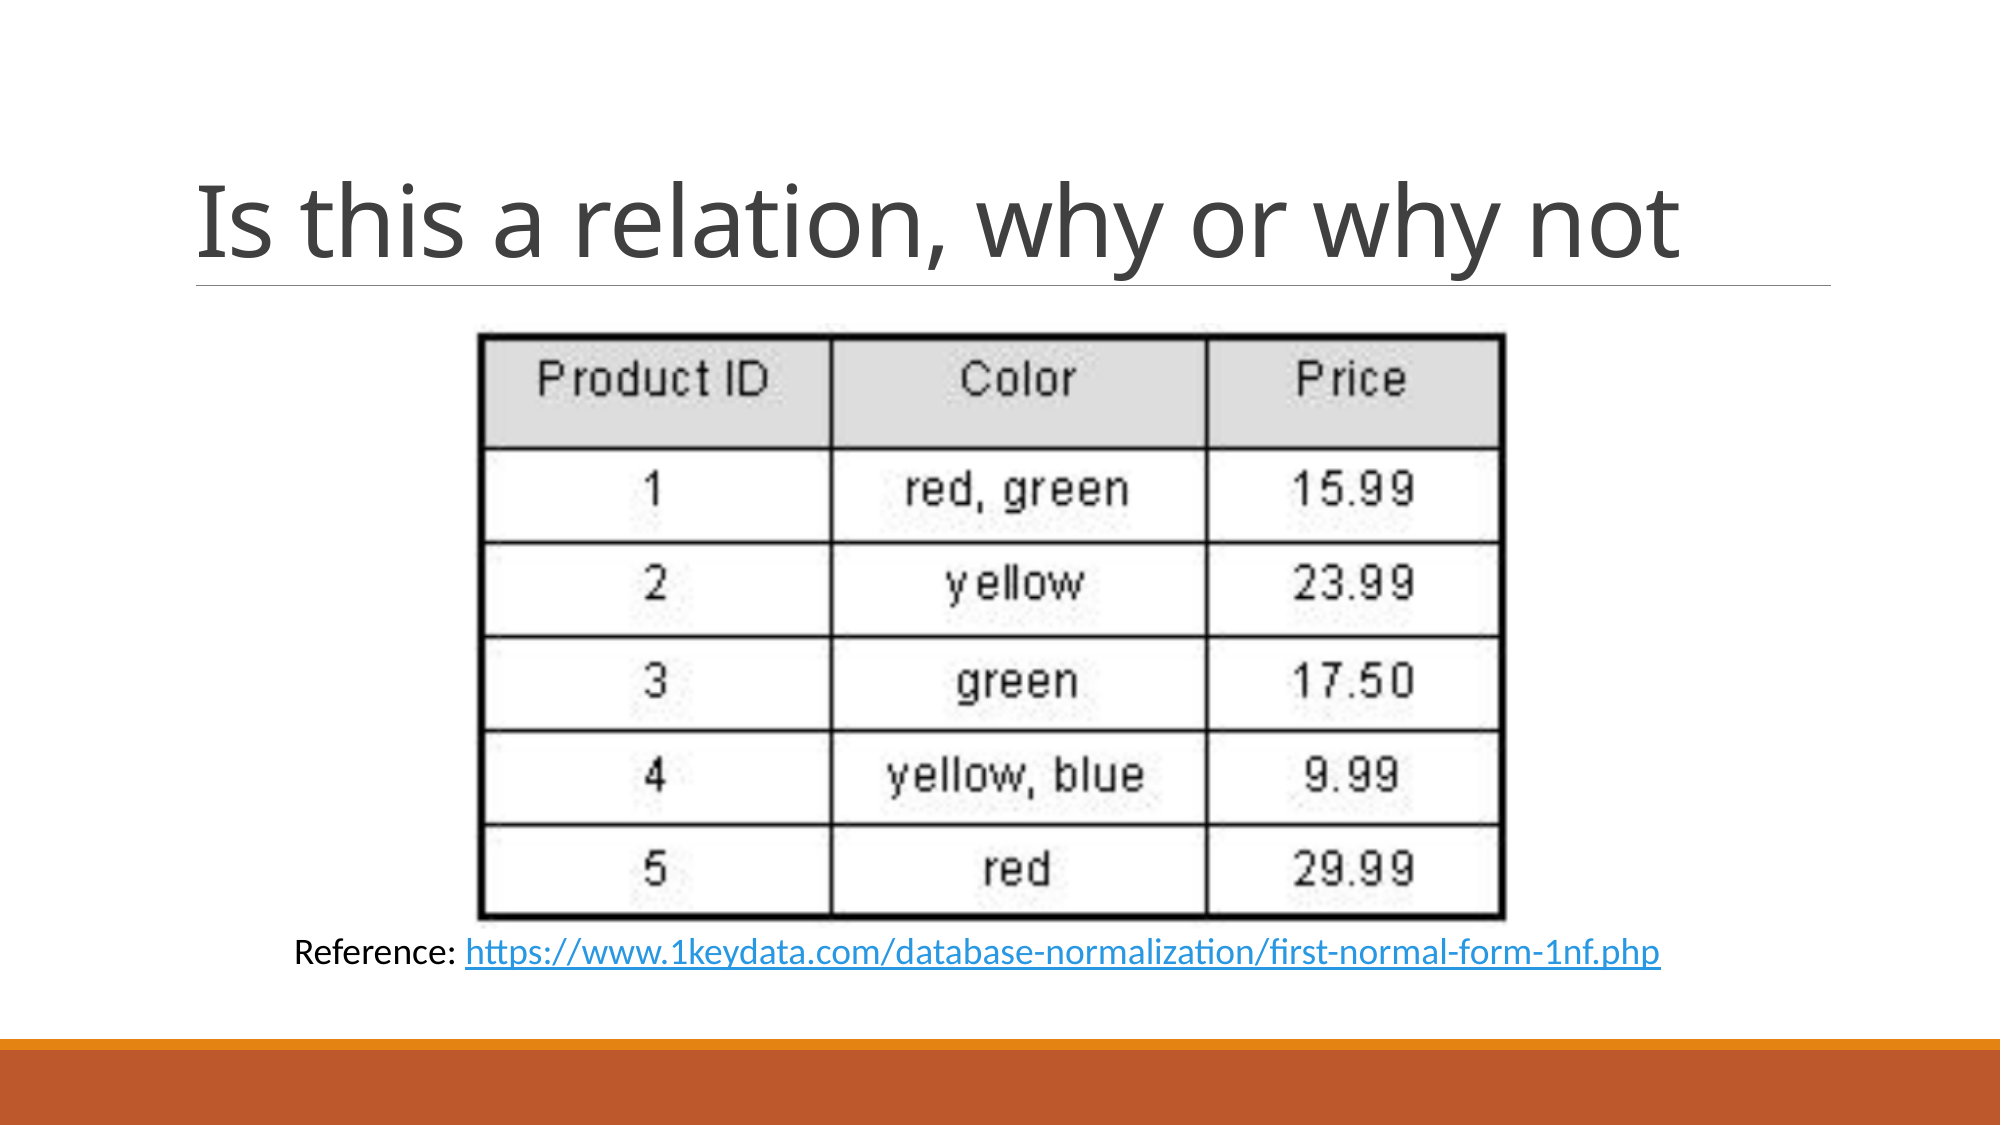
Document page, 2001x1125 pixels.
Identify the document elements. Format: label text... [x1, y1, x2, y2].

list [441, 322, 1569, 943]
title Is this a relation, why or why not [180, 47, 1830, 285]
text_box Reference: https://www.1keydata.com/database-normalization/first-normal-form-1nf.php [279, 919, 1814, 980]
